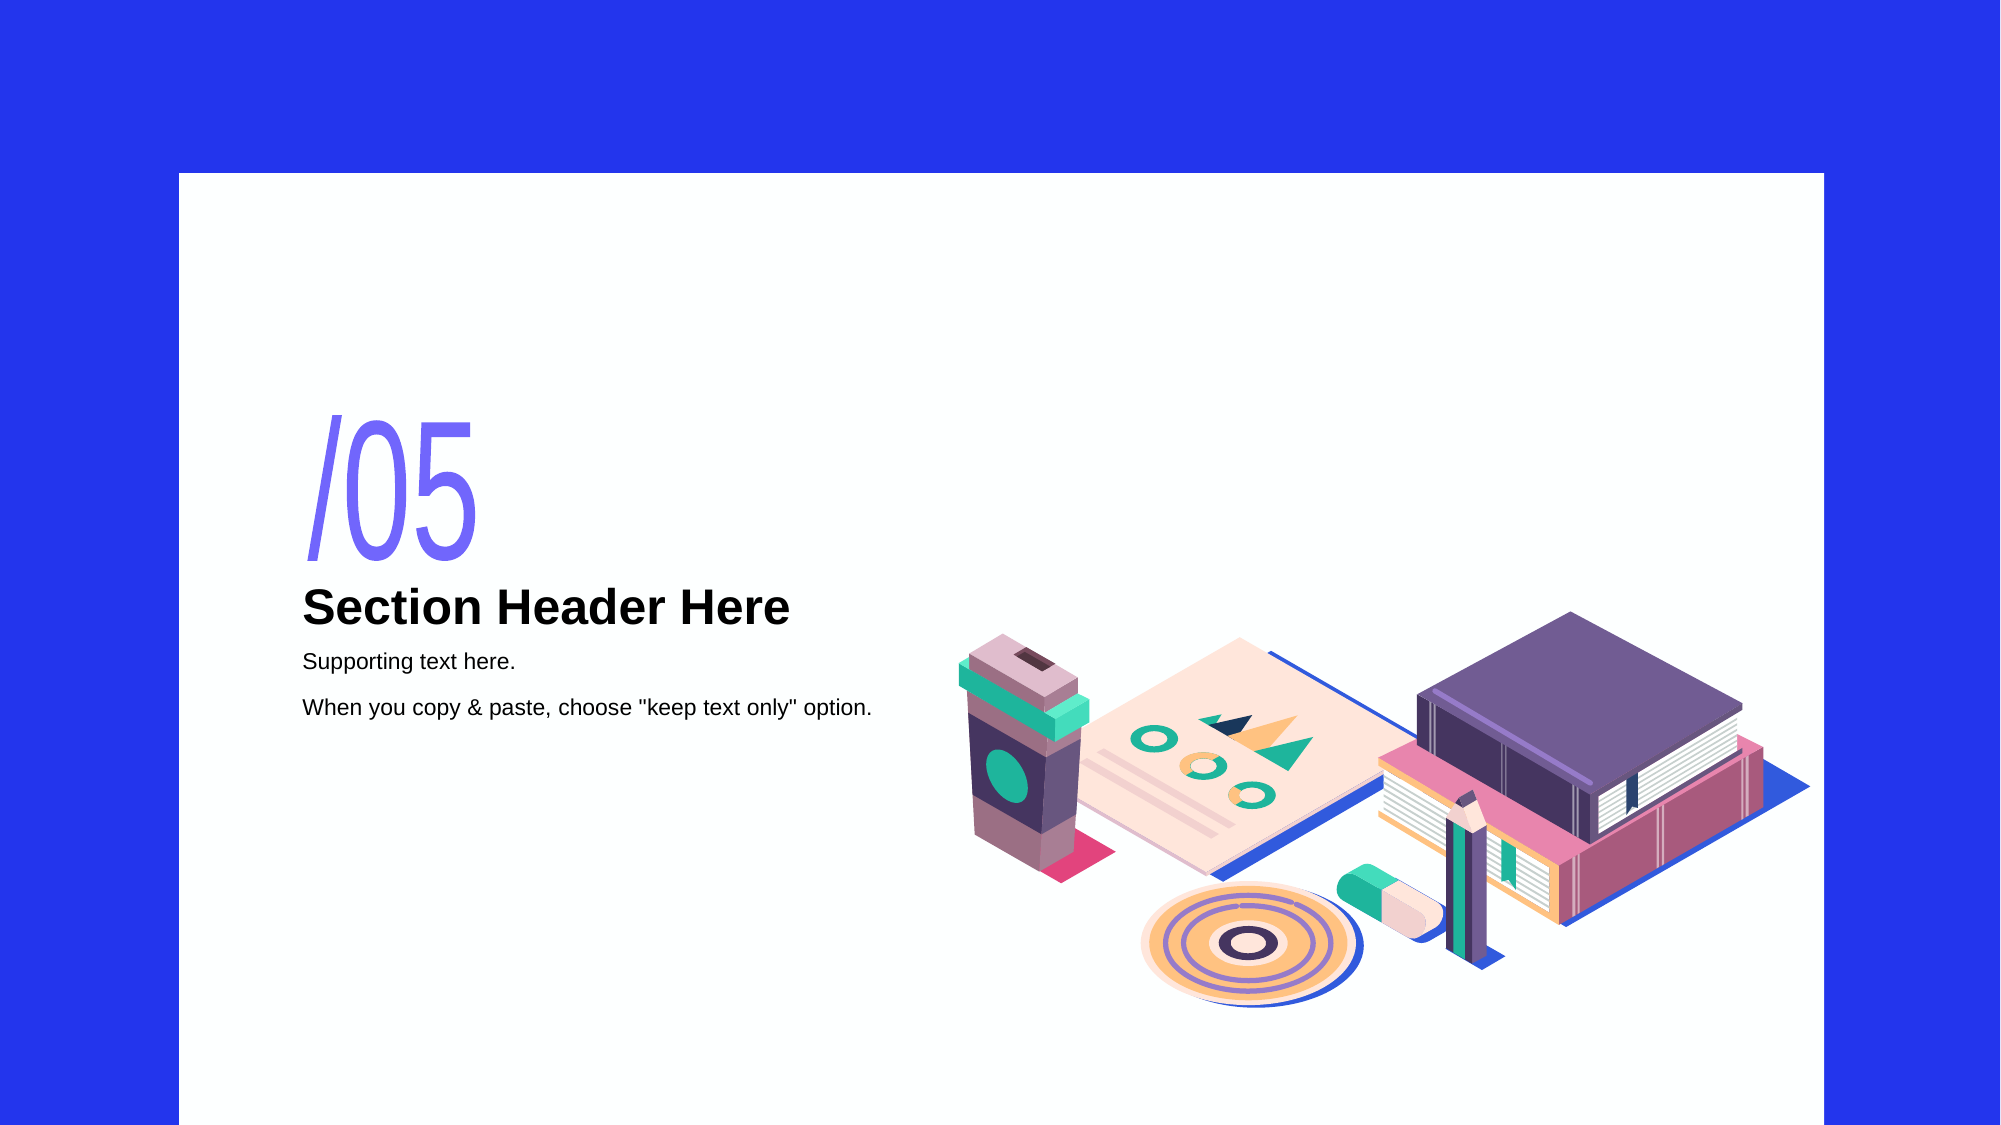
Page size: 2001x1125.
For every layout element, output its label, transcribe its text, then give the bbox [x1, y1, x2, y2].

list Supporting text here. When you copy & paste, choose "keep text only" option. [287, 642, 1177, 810]
title Section Header Here [287, 495, 1177, 642]
